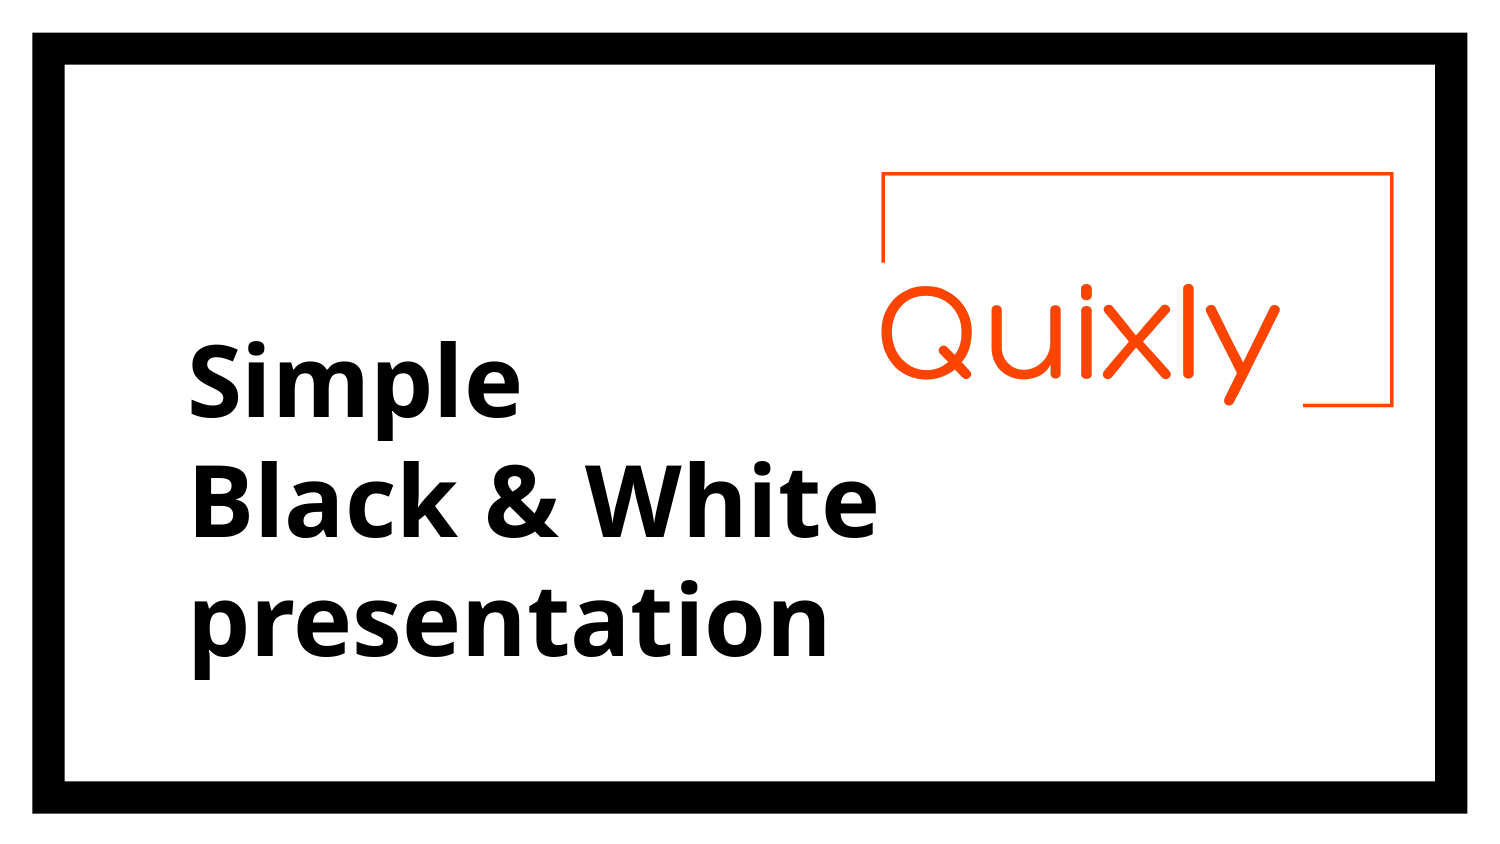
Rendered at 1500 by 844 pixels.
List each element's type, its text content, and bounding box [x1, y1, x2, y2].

title Simple Black & White presentation [172, 501, 979, 692]
picture [834, 63, 1438, 516]
